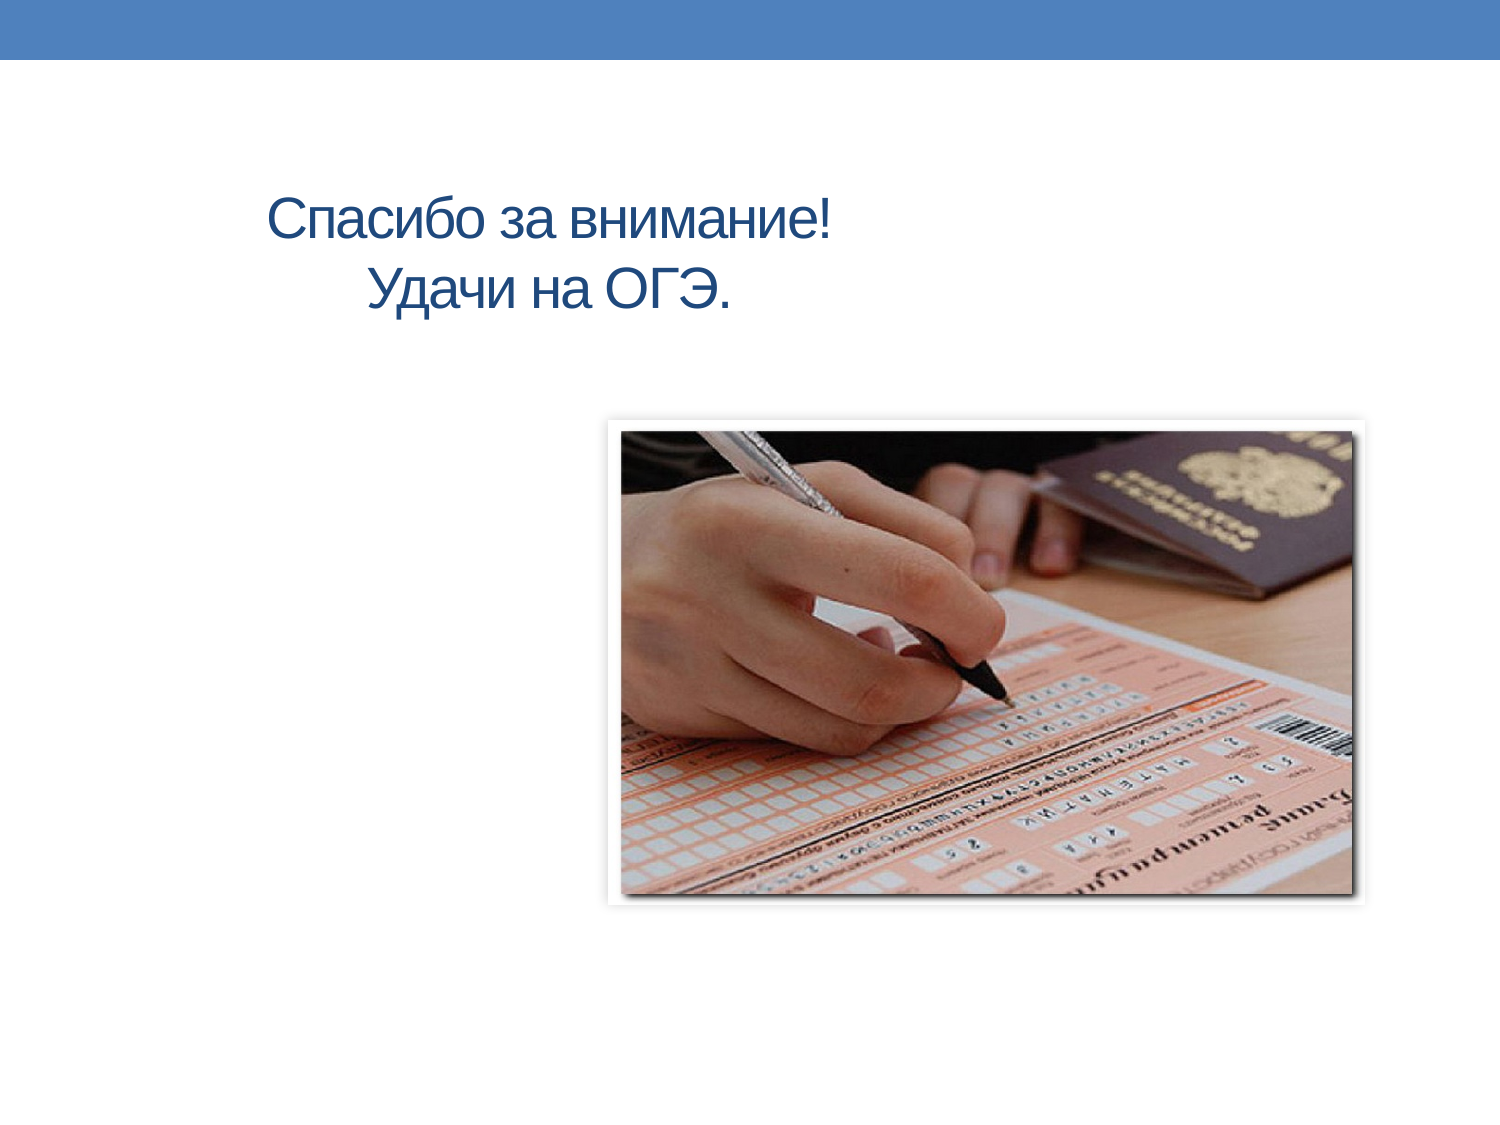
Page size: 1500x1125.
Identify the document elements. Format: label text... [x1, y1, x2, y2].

title Спасибо за внимание! Удачи на ОГЭ. [100, 172, 1000, 329]
picture [608, 420, 1365, 906]
